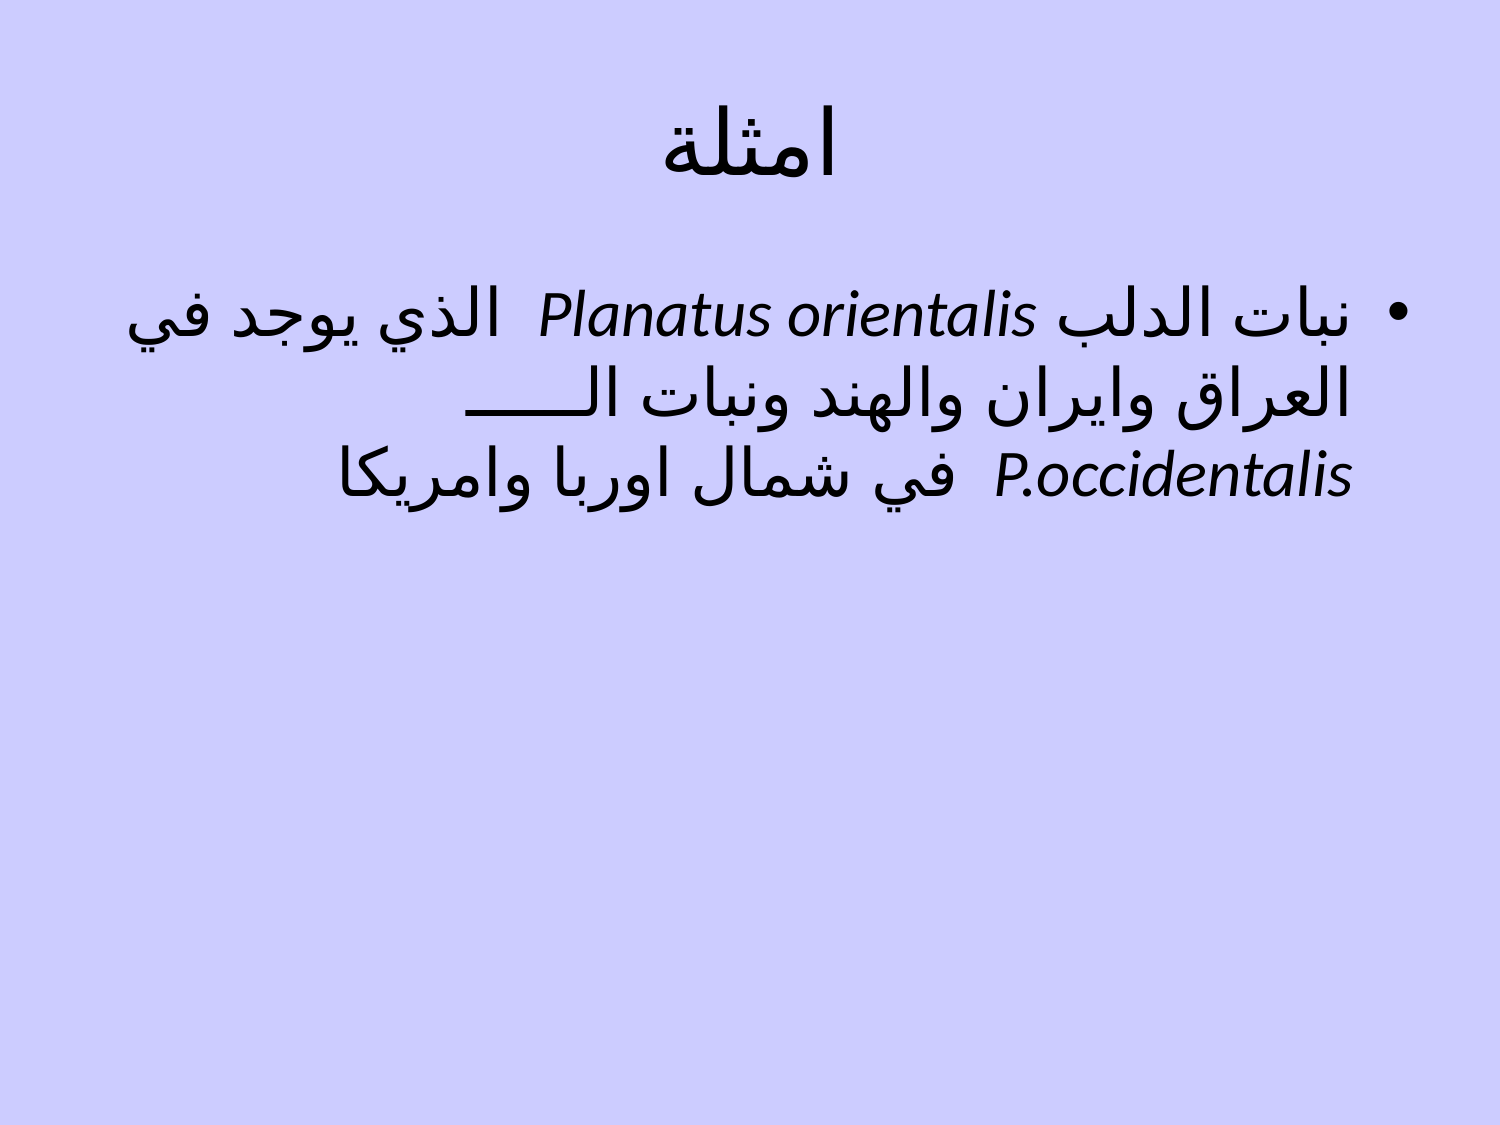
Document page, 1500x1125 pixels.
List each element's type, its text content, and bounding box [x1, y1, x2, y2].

title امثلة [75, 45, 1425, 233]
list نبات الدلب Planatus orientalis الذي يوجد في العراق وايران والهند ونبات الــــــ P.occidentalis في شمال اوربا وامريكا [75, 262, 1425, 1005]
